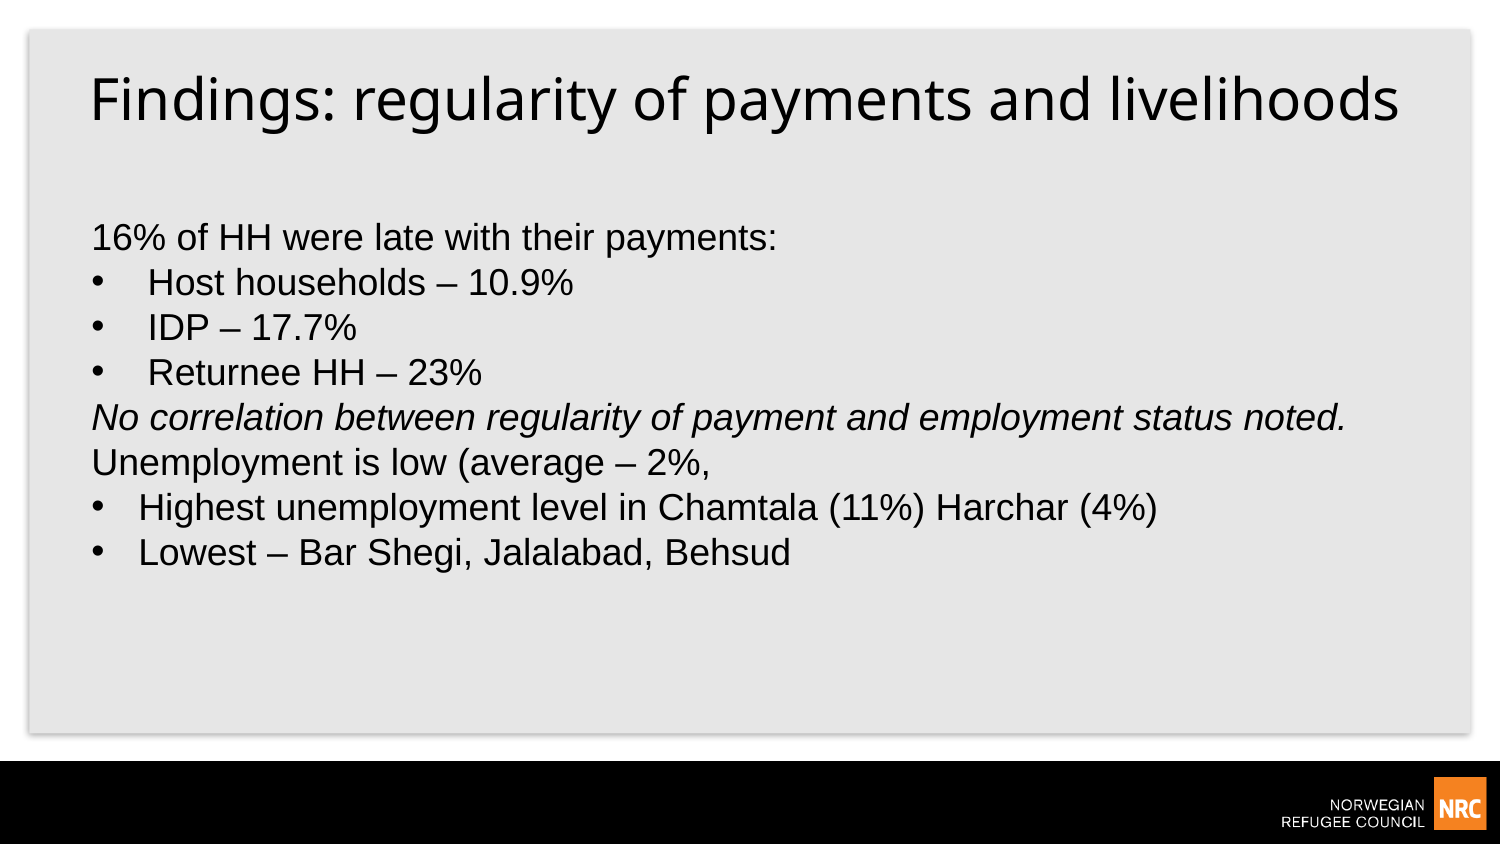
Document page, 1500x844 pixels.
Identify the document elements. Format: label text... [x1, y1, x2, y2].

title Findings: regularity of payments and livelihoods [75, 54, 1425, 196]
subtitle 16% of HH were late with their payments: Host households – 10.9% IDP – 17.7% Returnee HH – 23% No correlation between regularity of payment and employment status noted. Unemployment is low (average – 2%, Highest unemployment level in Chamtala (11%) Harchar (4%) Lowest – Bar Shegi, Jalalabad, Behsud [76, 206, 1425, 689]
